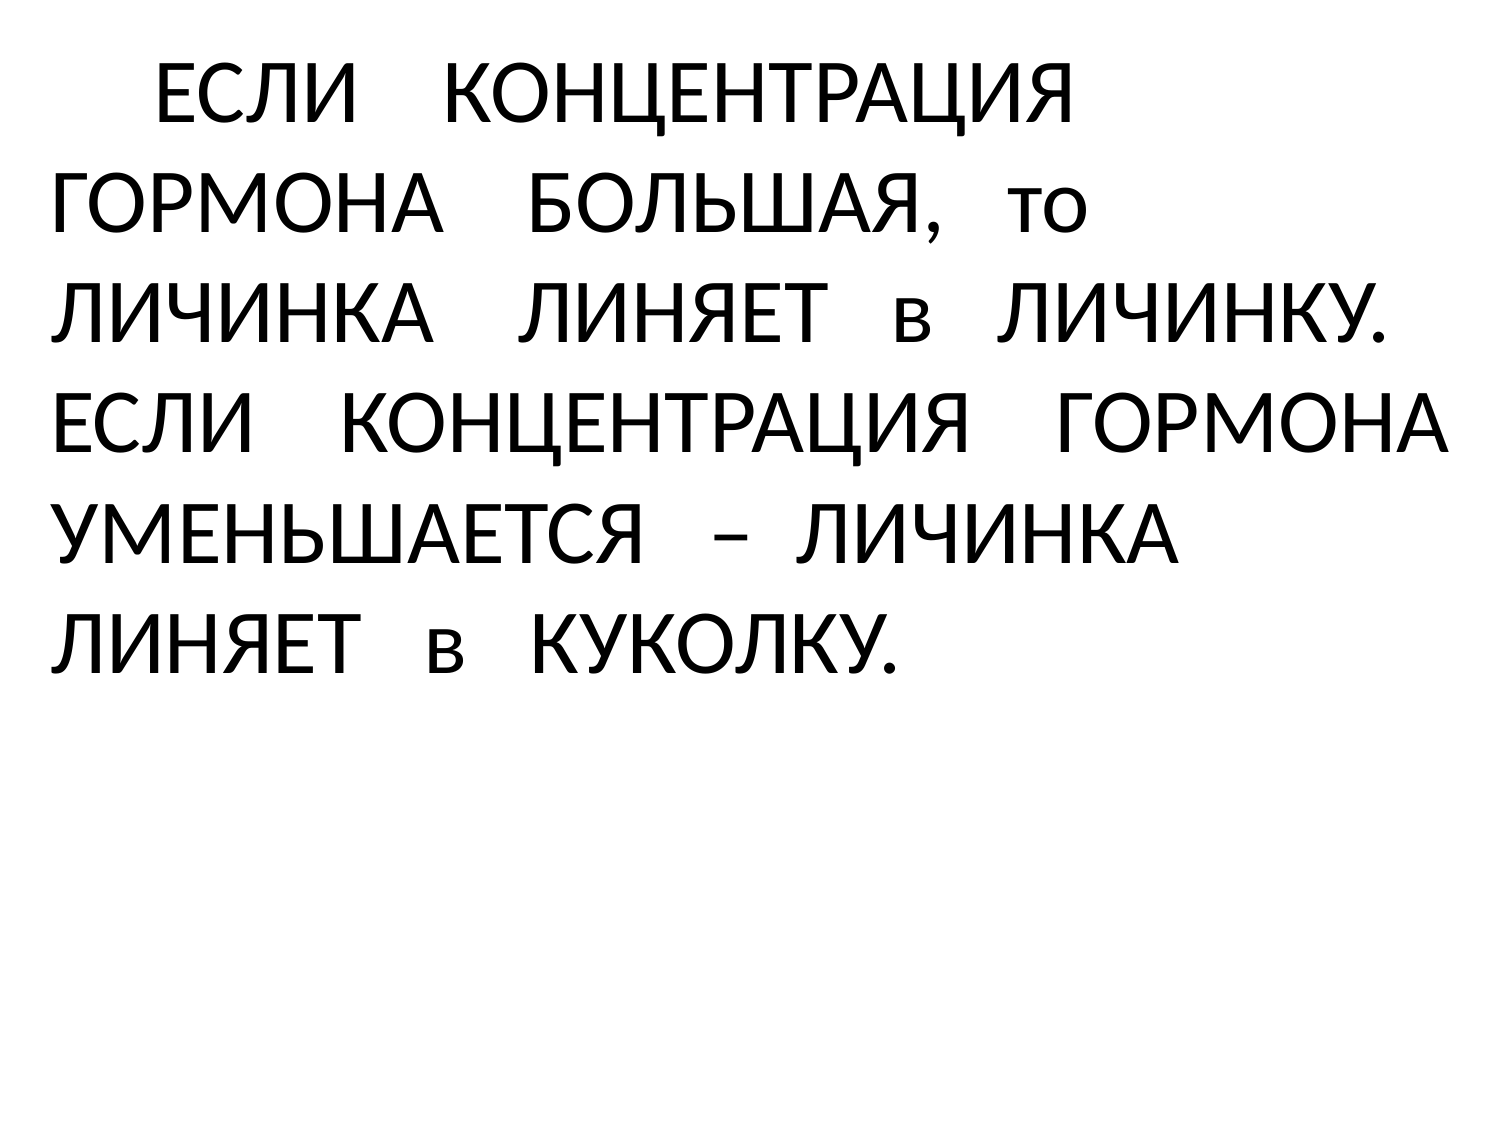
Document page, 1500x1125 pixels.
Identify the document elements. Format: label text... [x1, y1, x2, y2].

title ЕСЛИ КОНЦЕНТРАЦИЯ ГОРМОНА БОЛЬШАЯ, то ЛИЧИНКА ЛИНЯЕТ в ЛИЧИНКУ. ЕСЛИ КОНЦЕНТРАЦИЯ ГОРМОНА УМЕНЬШАЕТСЯ – ЛИЧИНКА ЛИНЯЕТ в КУКОЛКУ. [35, 23, 1477, 1102]
